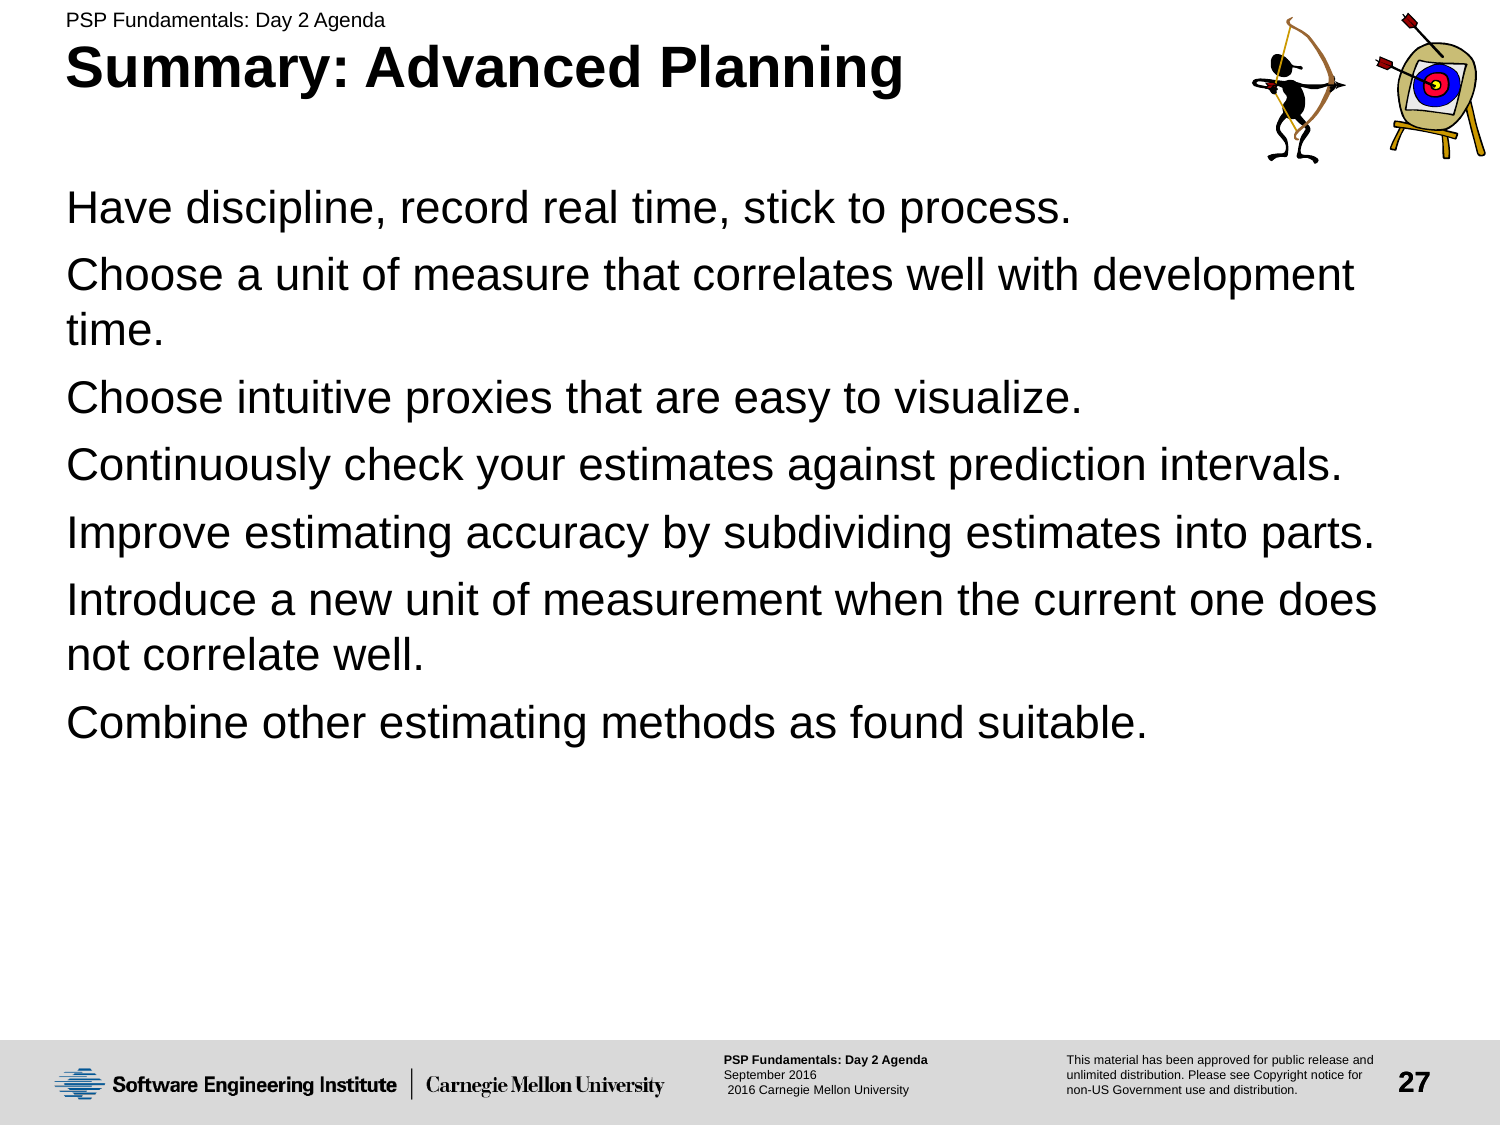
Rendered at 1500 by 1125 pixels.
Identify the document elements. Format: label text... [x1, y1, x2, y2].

list Have discipline, record real time, stick to process. Choose a unit of measure that correlates well with development time. Choose intuitive proxies that are easy to visualize. Continuously check your estimates against prediction intervals. Improve estimating accuracy by subdividing estimates into parts. Introduce a new unit of measurement when the current one does not correlate well. Combine other estimating methods as found suitable. [65, 177, 1431, 1000]
picture [1251, 12, 1486, 164]
picture [46, 1061, 673, 1104]
title Summary: Advanced Planning [65, 37, 1251, 148]
